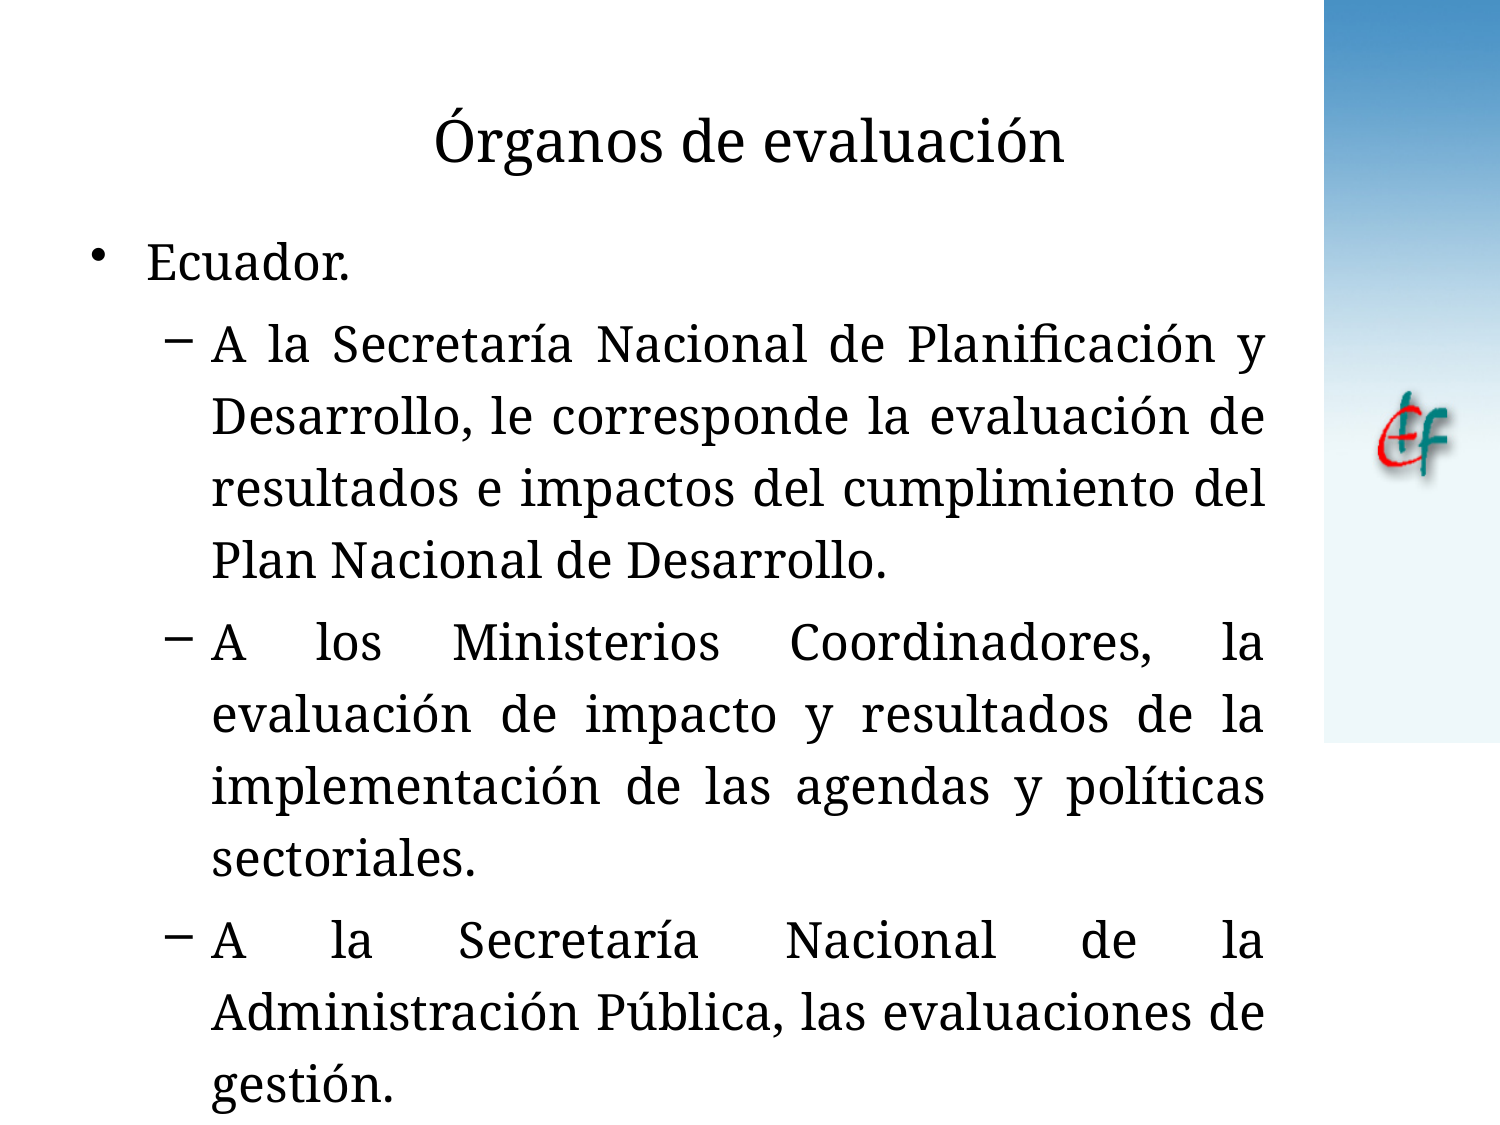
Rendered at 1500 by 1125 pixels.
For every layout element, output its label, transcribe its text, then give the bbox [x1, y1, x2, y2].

list Ecuador. A la Secretaría Nacional de Planificación y Desarrollo, le corresponde la evaluación de resultados e impactos del cumplimiento del Plan Nacional de Desarrollo. A los Ministerios Coordinadores, la evaluación de impacto y resultados de la implementación de las agendas y políticas sectoriales. A la Secretaría Nacional de la Administración Pública, las evaluaciones de gestión. [74, 210, 1282, 1102]
title Órganos de evaluación [74, 44, 1318, 233]
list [1323, 0, 1500, 743]
